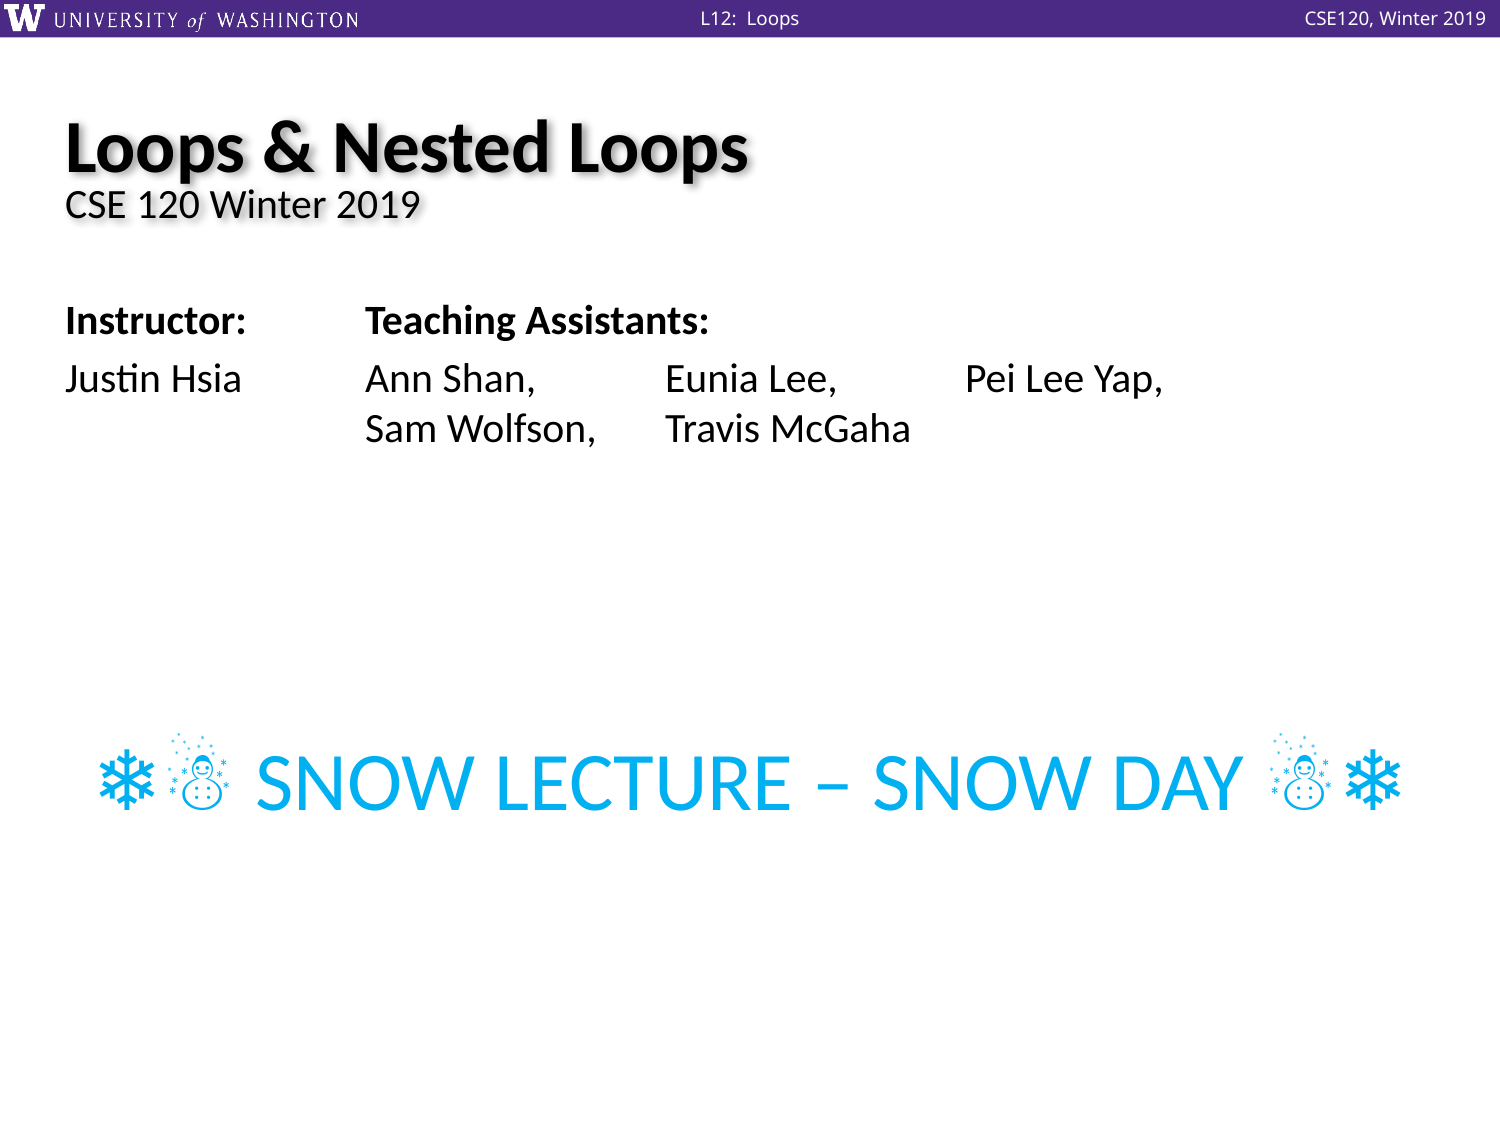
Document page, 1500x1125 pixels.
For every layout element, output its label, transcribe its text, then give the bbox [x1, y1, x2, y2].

text_box ❄️☃️ SNOW LECTURE – SNOW DAY ☃️❄️ [59, 720, 1440, 835]
picture [4, 4, 358, 32]
subtitle Instructor: Teaching Assistants: Justin Hsia Ann Shan, Eunia Lee, Pei Lee Yap, Sam Wolfson, Travis McGaha [49, 284, 1423, 466]
title Loops & Nested Loops CSE 120 Winter 2019 [49, 49, 1326, 284]
